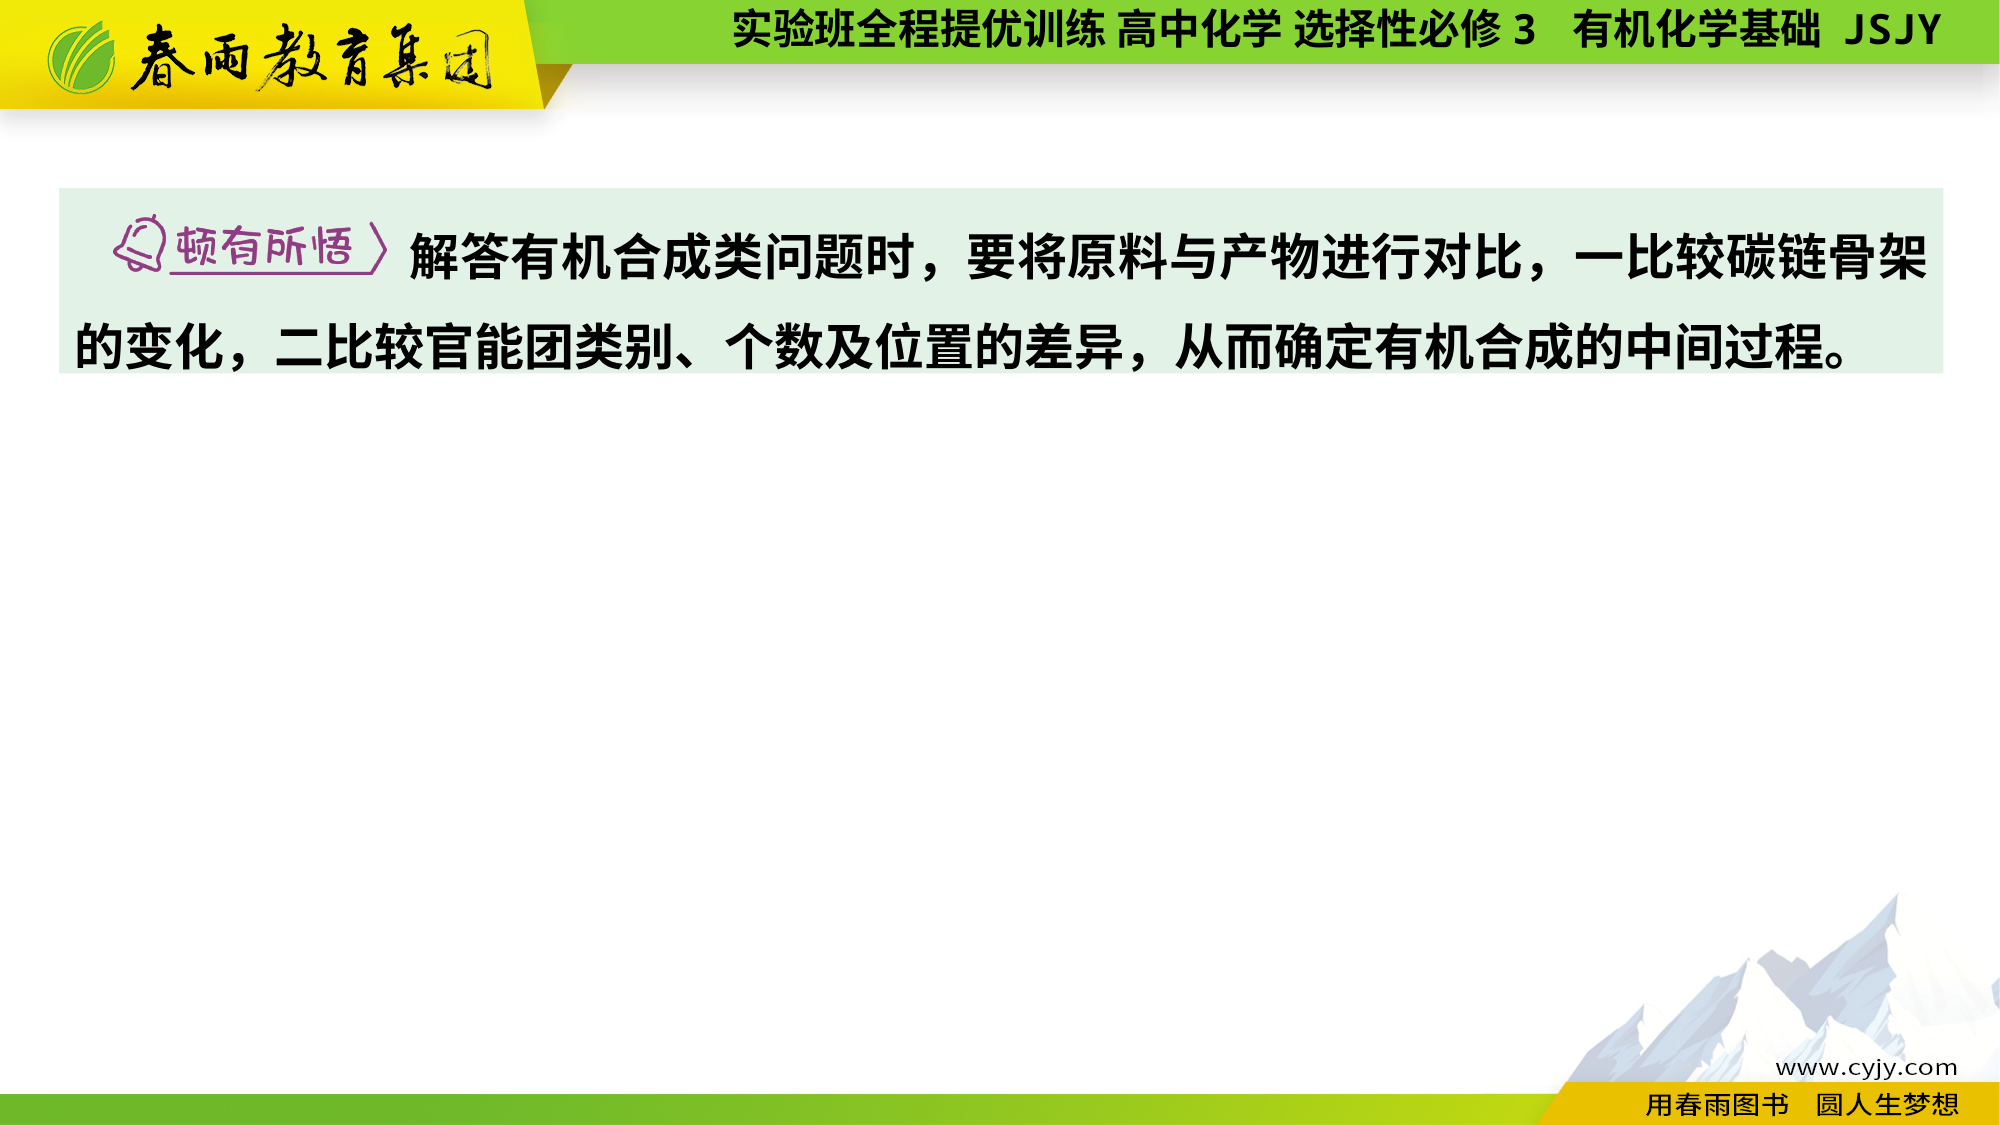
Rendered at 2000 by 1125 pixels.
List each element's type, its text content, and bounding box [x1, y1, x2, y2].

list 解答有机合成类问题时，要将原料与产物进行对比，一比较碳链骨架的变化，二比较官能团类别、个数及位置的差异，从而确定有机合成的中间过程。 [59, 188, 1944, 374]
picture [0, 0, 2000, 1125]
